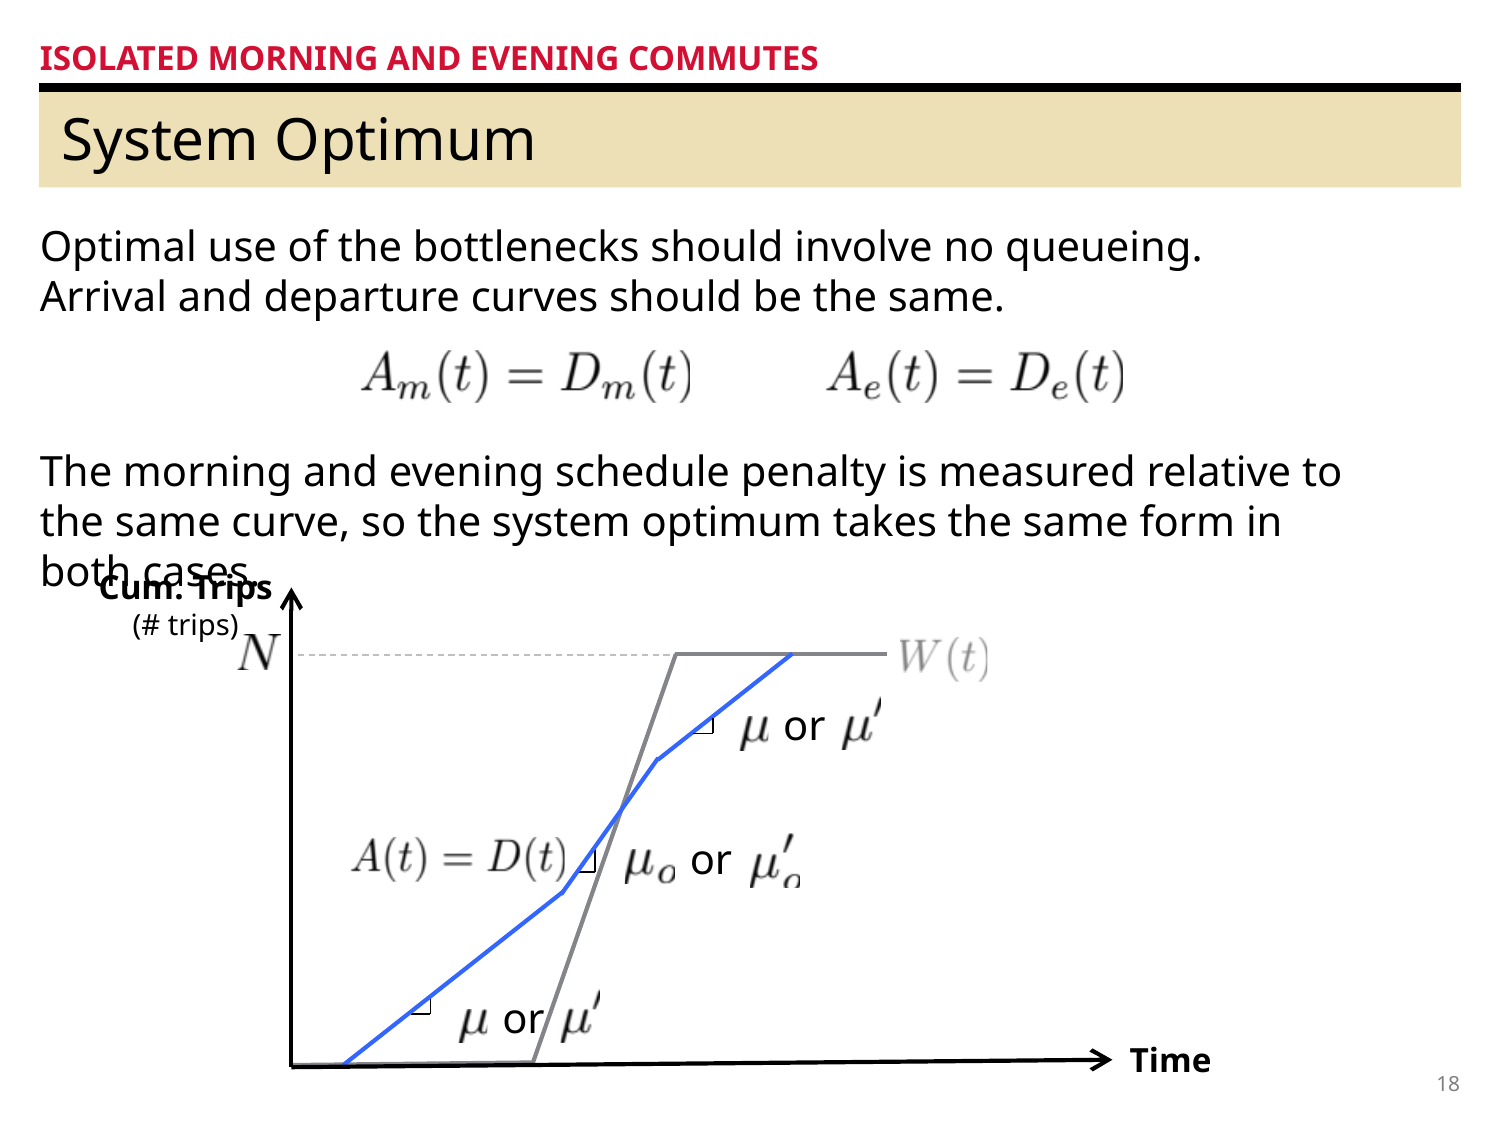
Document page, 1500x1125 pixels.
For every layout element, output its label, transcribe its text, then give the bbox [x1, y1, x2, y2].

text_box Time [1114, 1031, 1227, 1087]
picture [899, 637, 988, 682]
picture [749, 833, 801, 888]
picture [624, 849, 676, 884]
picture [841, 695, 882, 751]
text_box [342, 653, 793, 1058]
title System Optimum [38, 92, 1462, 188]
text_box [291, 1059, 1113, 1068]
picture [349, 837, 565, 882]
picture [738, 716, 769, 751]
picture [360, 349, 691, 403]
text_box Cum. Trips (# trips) [83, 559, 288, 649]
text_box ISOLATED MORNING AND EVENING COMMUTES [24, 27, 1475, 88]
picture [237, 633, 282, 670]
text_box The morning and evening schedule penalty is measured relative to the same curve, so the system optimum takes the same form in both cases. [24, 437, 1400, 603]
text_box Optimal use of the bottlenecks should involve no queueing. Arrival and departure curves should be the same. [24, 212, 1400, 328]
picture [560, 988, 601, 1043]
picture [824, 349, 1124, 403]
picture [458, 1009, 488, 1043]
text_box or [796, 691, 844, 757]
